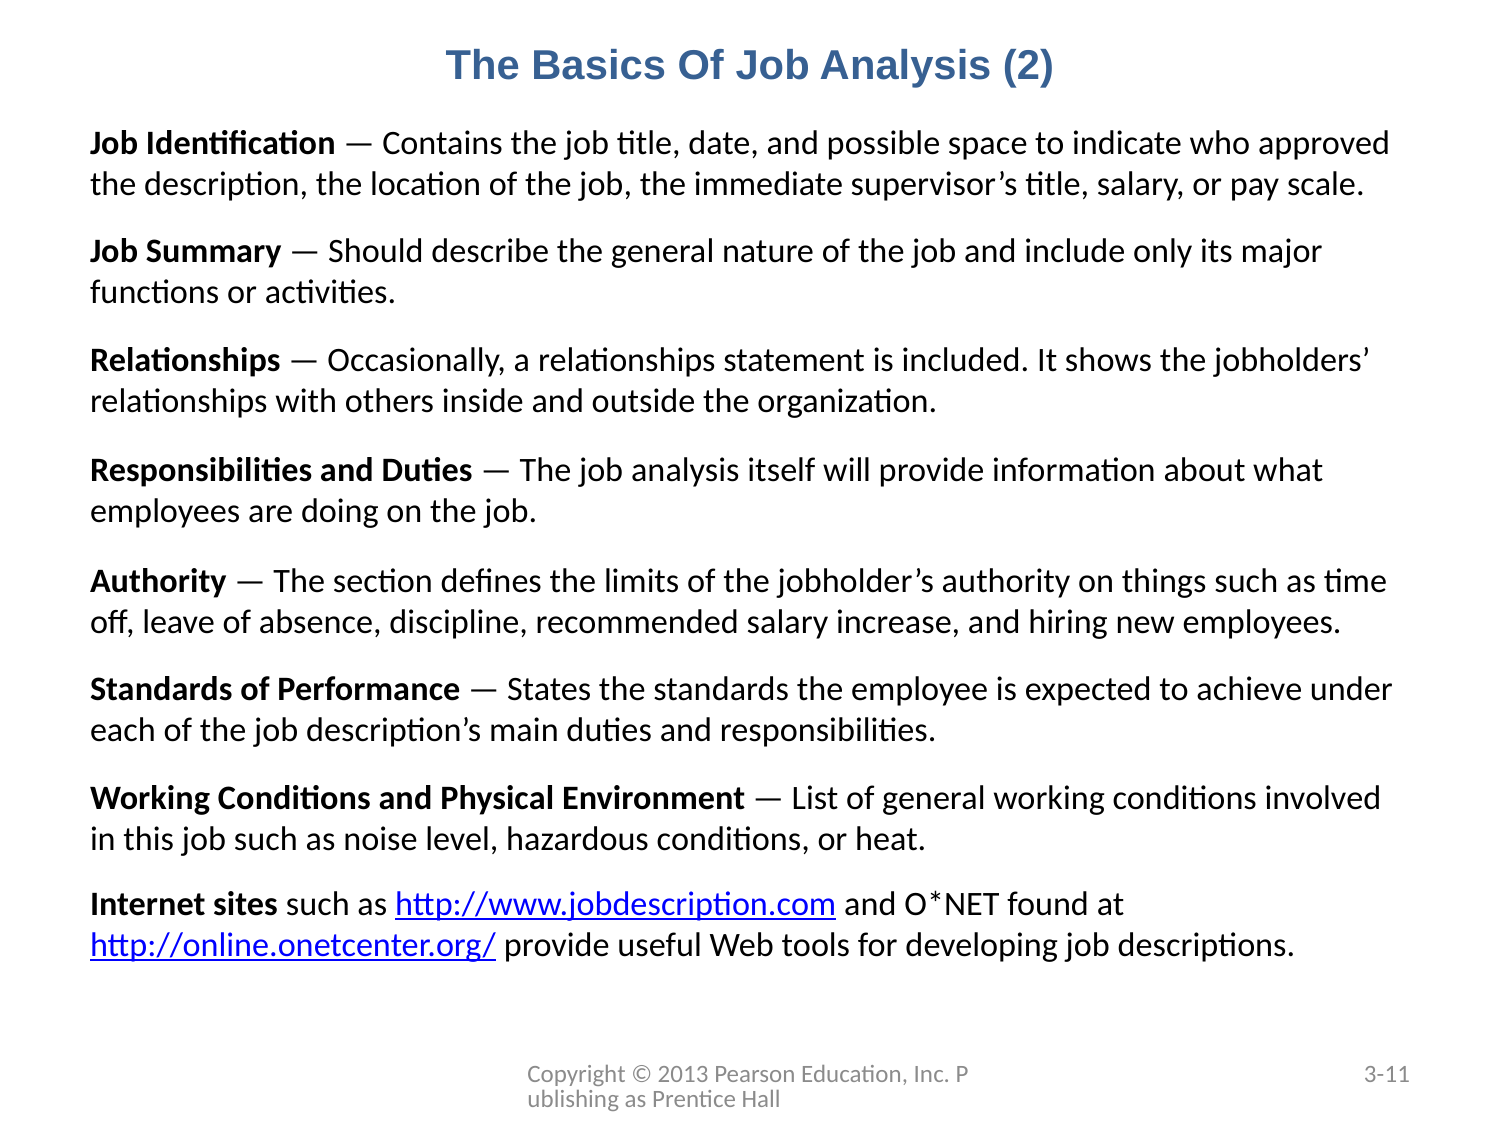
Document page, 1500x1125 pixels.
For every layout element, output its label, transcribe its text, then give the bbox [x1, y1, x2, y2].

list Job Identification — Contains the job title, date, and possible space to indicate who approved the description, the location of the job, the immediate supervisor’s title, salary, or pay scale. Job Summary — Should describe the general nature of the job and include only its major functions or activities. Relationships — Occasionally, a relationships statement is included. It shows the jobholders’ relationships with others inside and outside the organization. Responsibilities and Duties — The job analysis itself will provide information about what employees are doing on the job. Authority — The section defines the limits of the jobholder’s authority on things such as time off, leave of absence, discipline, recommended salary increase, and hiring new employees. Standards of Performance — States the standards the employee is expected to achieve under each of the job description’s main duties and responsibilities. Working Conditions and Physical Environment — List of general working conditions involved in this job such as noise level, hazardous conditions, or heat. Internet sites such as http://www.jobdescription.com and O*NET found at http://online.onetcenter.org/ provide useful Web tools for developing job descriptions. [75, 112, 1425, 1038]
title The Basics Of Job Analysis (2) [75, 12, 1425, 112]
slide_number 3-11 [1074, 1042, 1425, 1103]
footer Copyright © 2013 Pearson Education, Inc. Publishing as Prentice Hall [512, 1042, 988, 1103]
